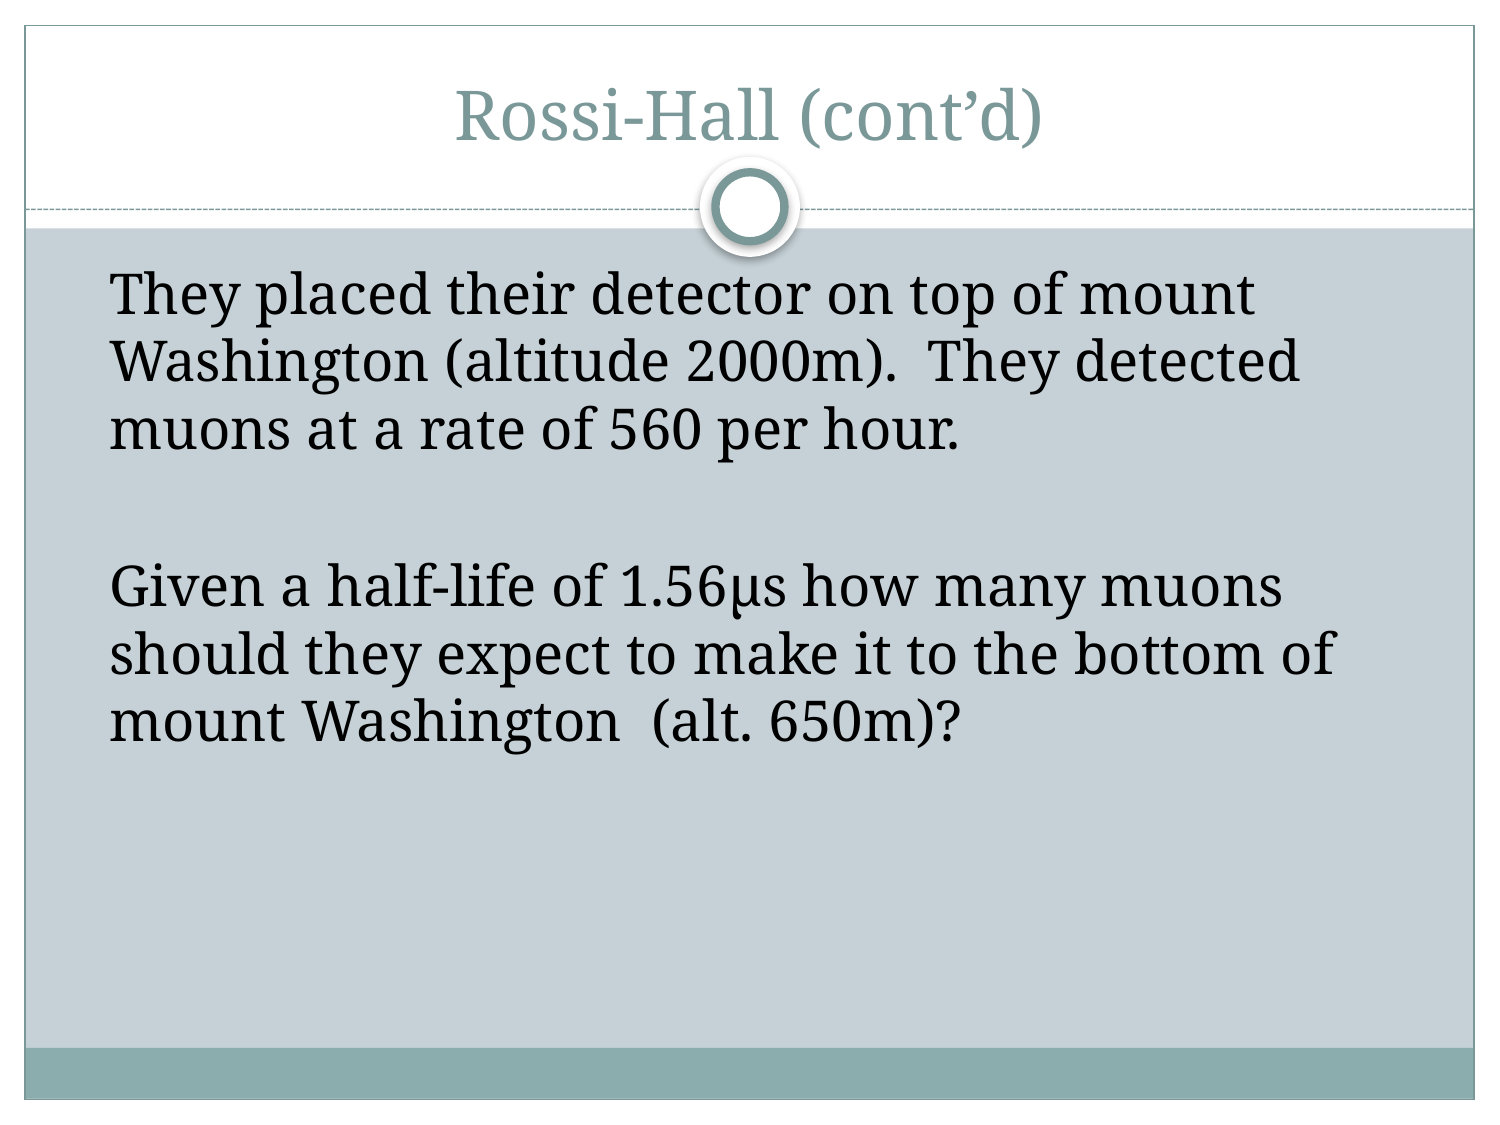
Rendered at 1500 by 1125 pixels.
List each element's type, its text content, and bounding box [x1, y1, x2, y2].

list They placed their detector on top of mount Washington (altitude 2000m). They detected muons at a rate of 560 per hour. Given a half-life of 1.56μs how many muons should they expect to make it to the bottom of mount Washington (alt. 650m)? [49, 250, 1445, 1001]
title Rossi-Hall (cont’d) [49, 37, 1450, 162]
